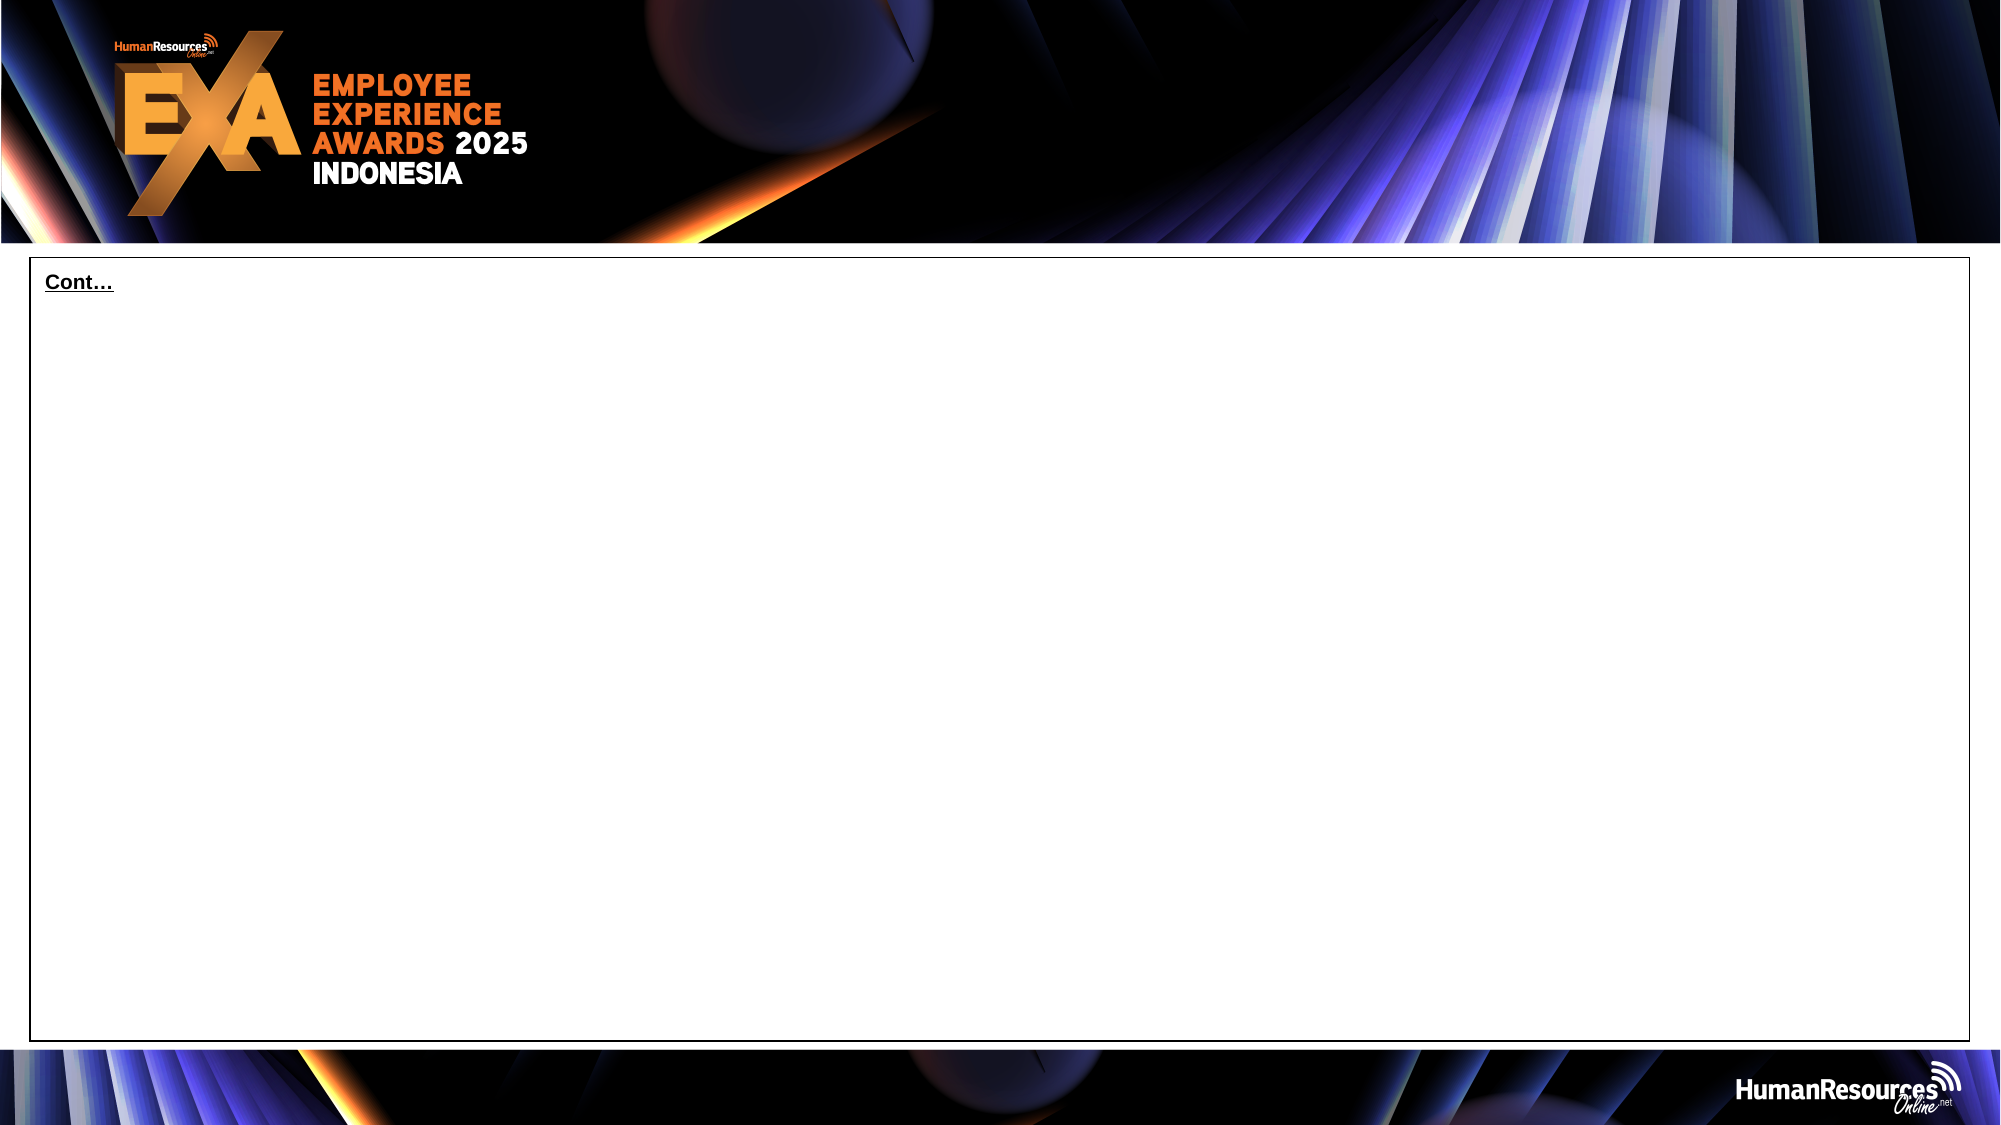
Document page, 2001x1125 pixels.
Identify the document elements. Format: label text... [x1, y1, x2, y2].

text_box Cont… [30, 257, 1970, 1042]
picture [0, 0, 2001, 1125]
